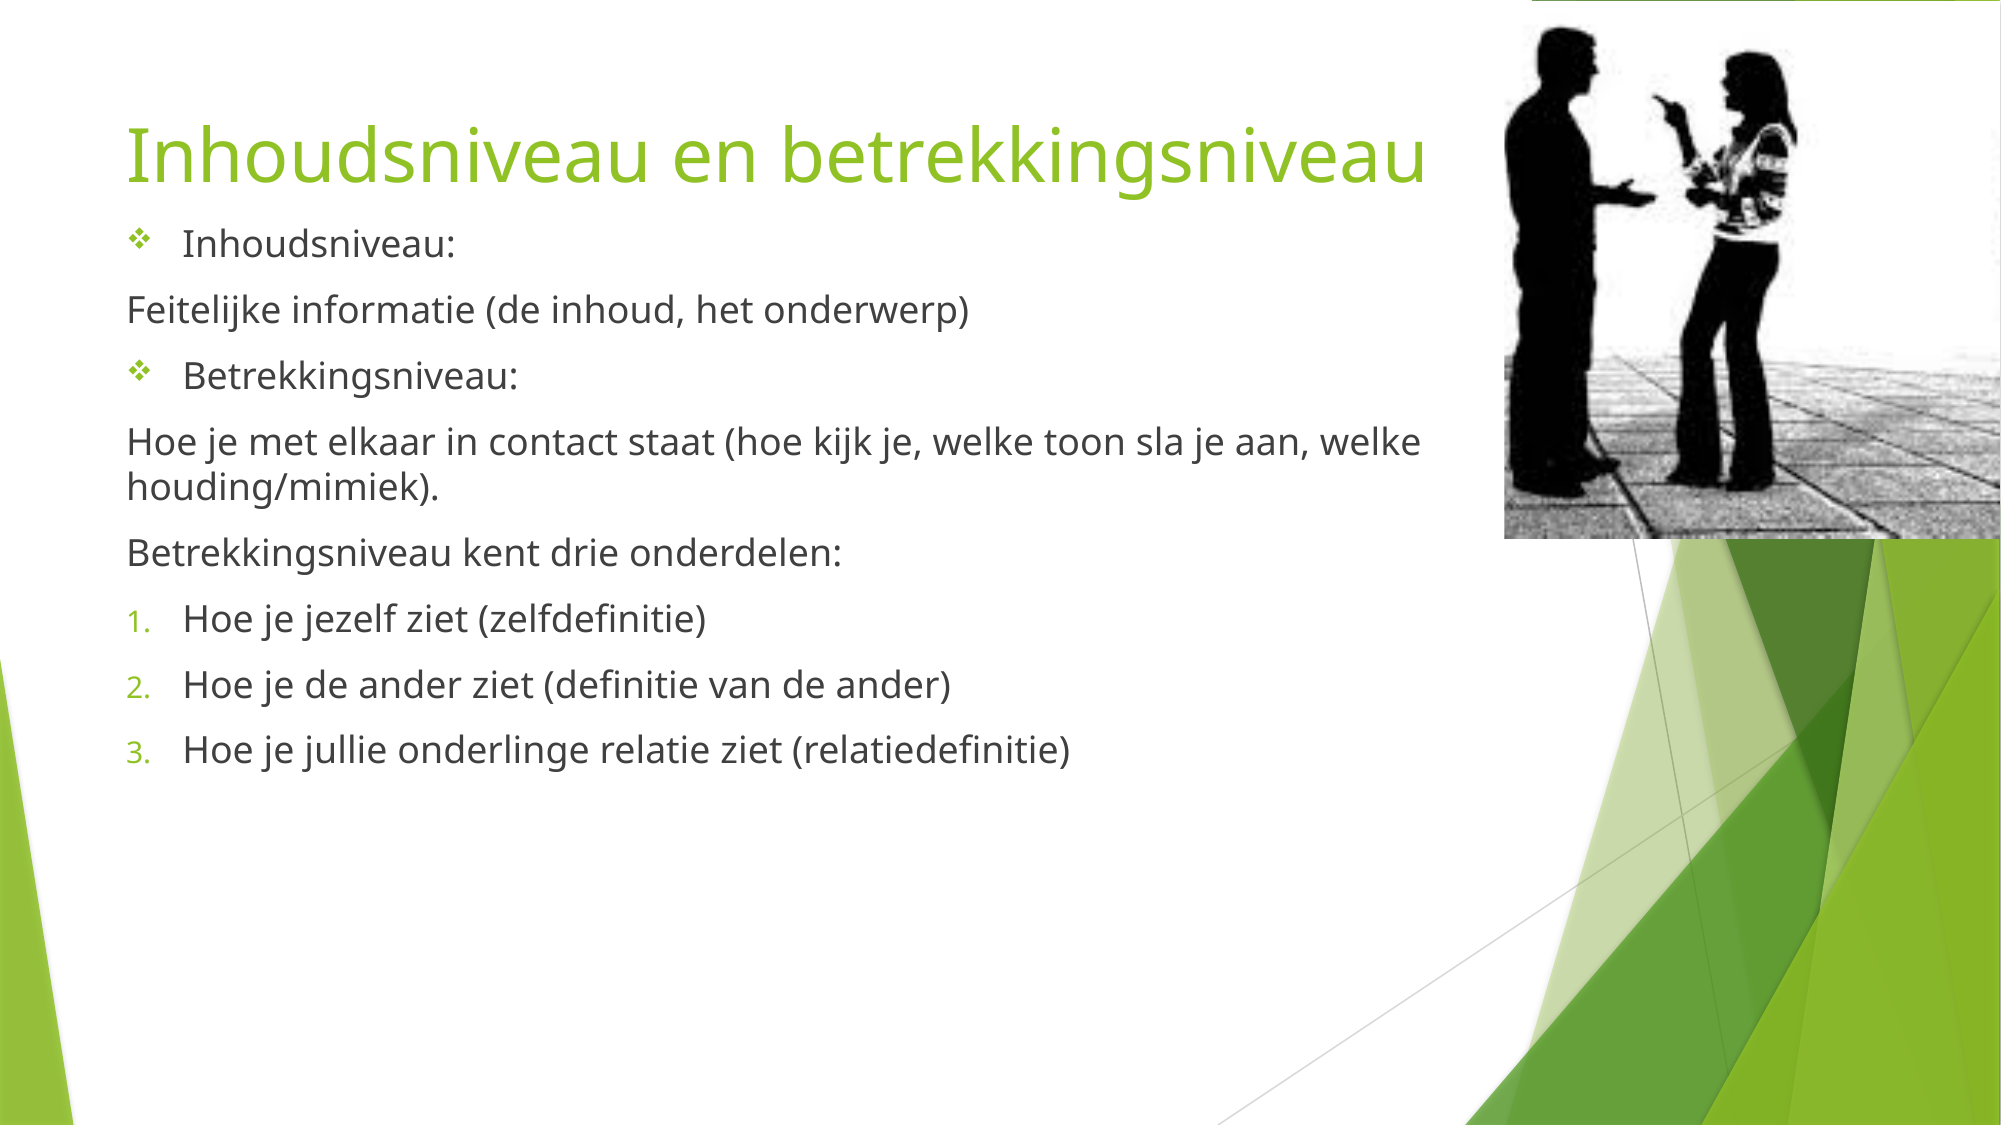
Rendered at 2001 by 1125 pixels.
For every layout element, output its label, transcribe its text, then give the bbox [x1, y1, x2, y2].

title Inhoudsniveau en betrekkingsniveau [111, 99, 1498, 213]
list Inhoudsniveau: Feitelijke informatie (de inhoud, het onderwerp) Betrekkingsniveau: Hoe je met elkaar in contact staat (hoe kijk je, welke toon sla je aan, welke houding/mimiek). Betrekkingsniveau kent drie onderdelen: Hoe je jezelf ziet (zelfdefinitie) Hoe je de ander ziet (definitie van de ander) Hoe je jullie onderlinge relatie ziet (relatiedefinitie) [111, 213, 1522, 850]
picture [1503, 1, 2000, 539]
